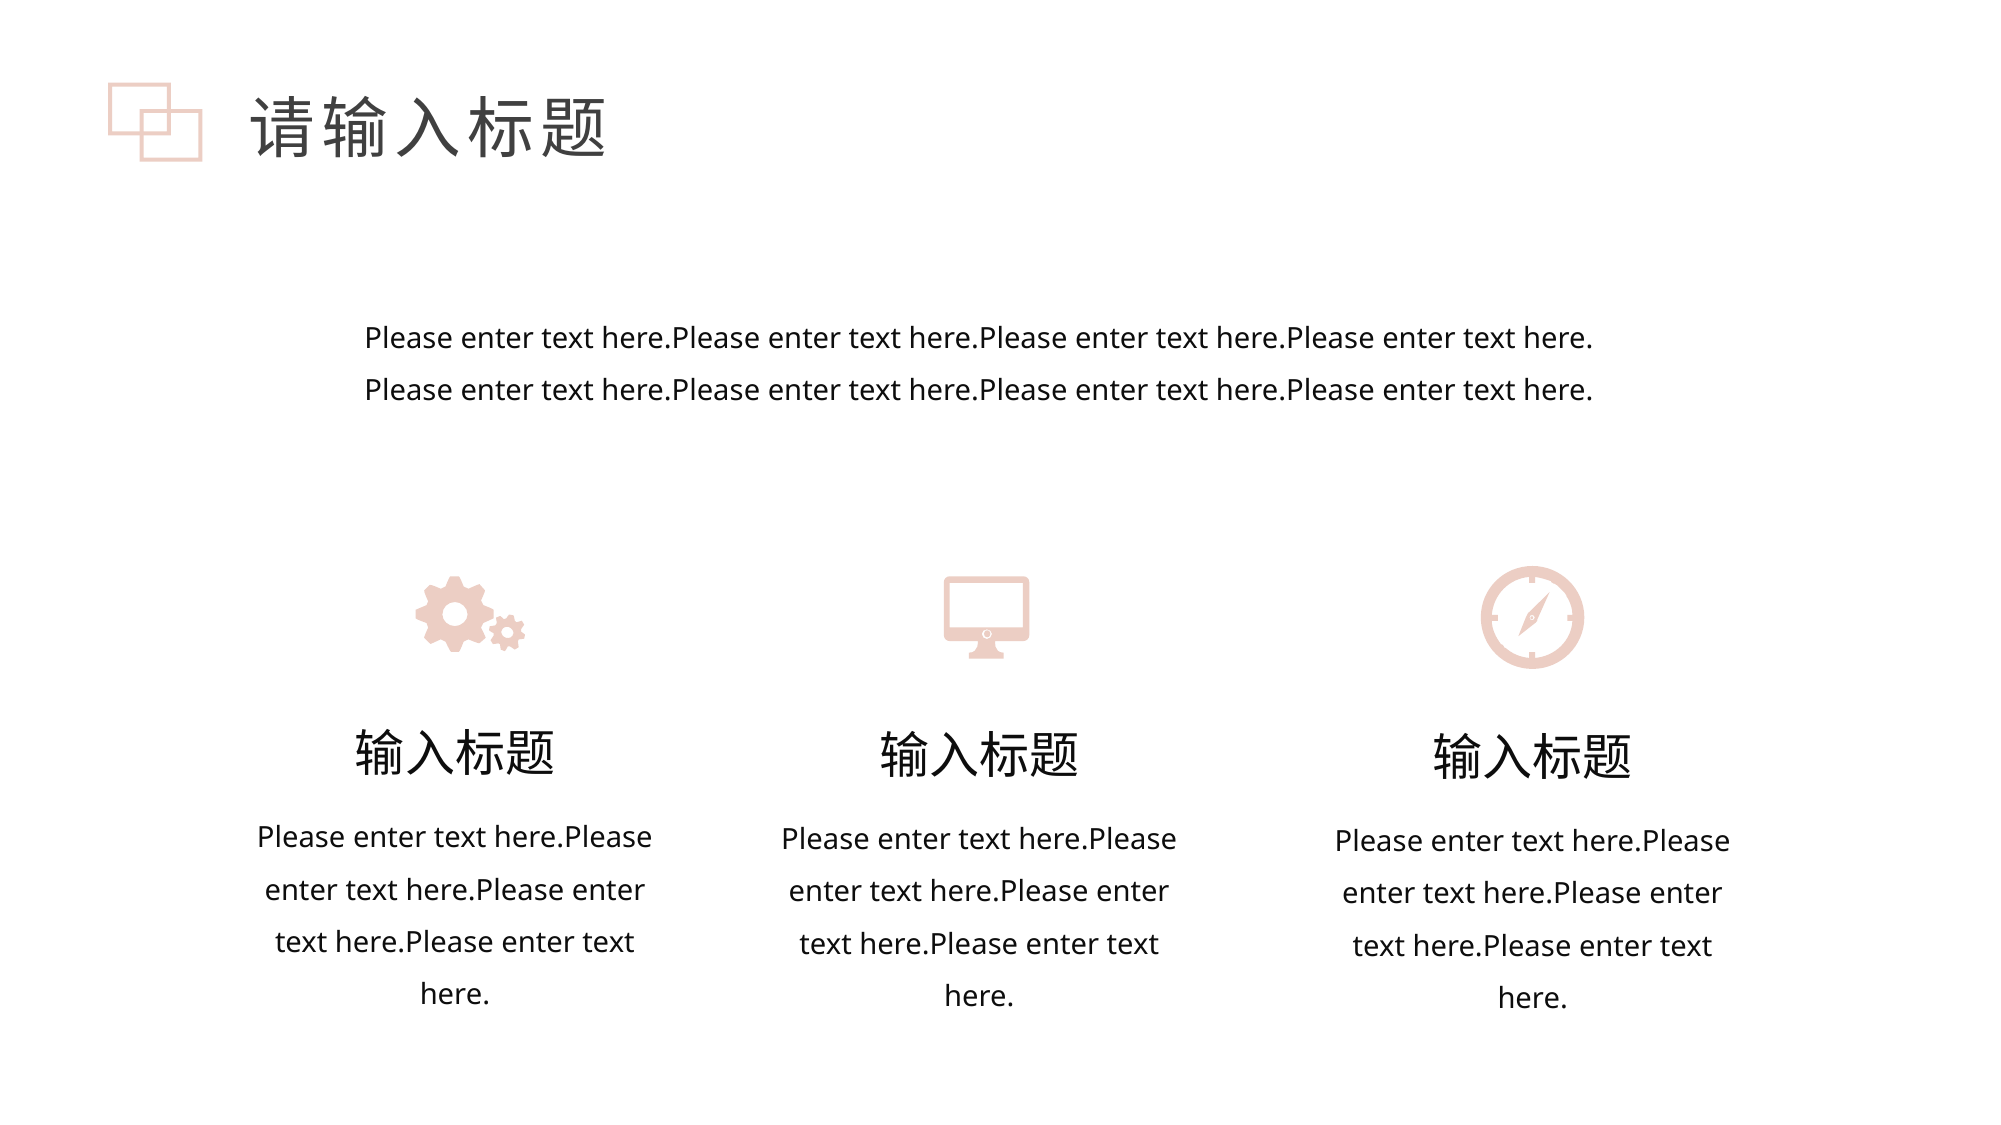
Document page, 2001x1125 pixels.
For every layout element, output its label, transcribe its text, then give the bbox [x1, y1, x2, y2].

text_box 输入标题 [1337, 717, 1728, 793]
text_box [1480, 565, 1585, 669]
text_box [943, 576, 1030, 659]
text_box Please enter text here.Please enter text here.Please enter text here.Please enter text here. Please enter text here.Please enter text here.Please enter text here.Please enter text here. [333, 294, 1626, 414]
text_box Please enter text here.Please enter text here.Please enter text here.Please enter text here. [235, 793, 674, 1018]
text_box Please enter text here.Please enter text here.Please enter text here.Please enter text here. [760, 795, 1199, 1020]
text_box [415, 576, 526, 652]
text_box 请输入标题 [233, 78, 891, 174]
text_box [108, 82, 203, 162]
text_box Please enter text here.Please enter text here.Please enter text here.Please enter text here. [1313, 797, 1752, 1022]
text_box 输入标题 [259, 714, 651, 789]
text_box 输入标题 [783, 715, 1175, 791]
